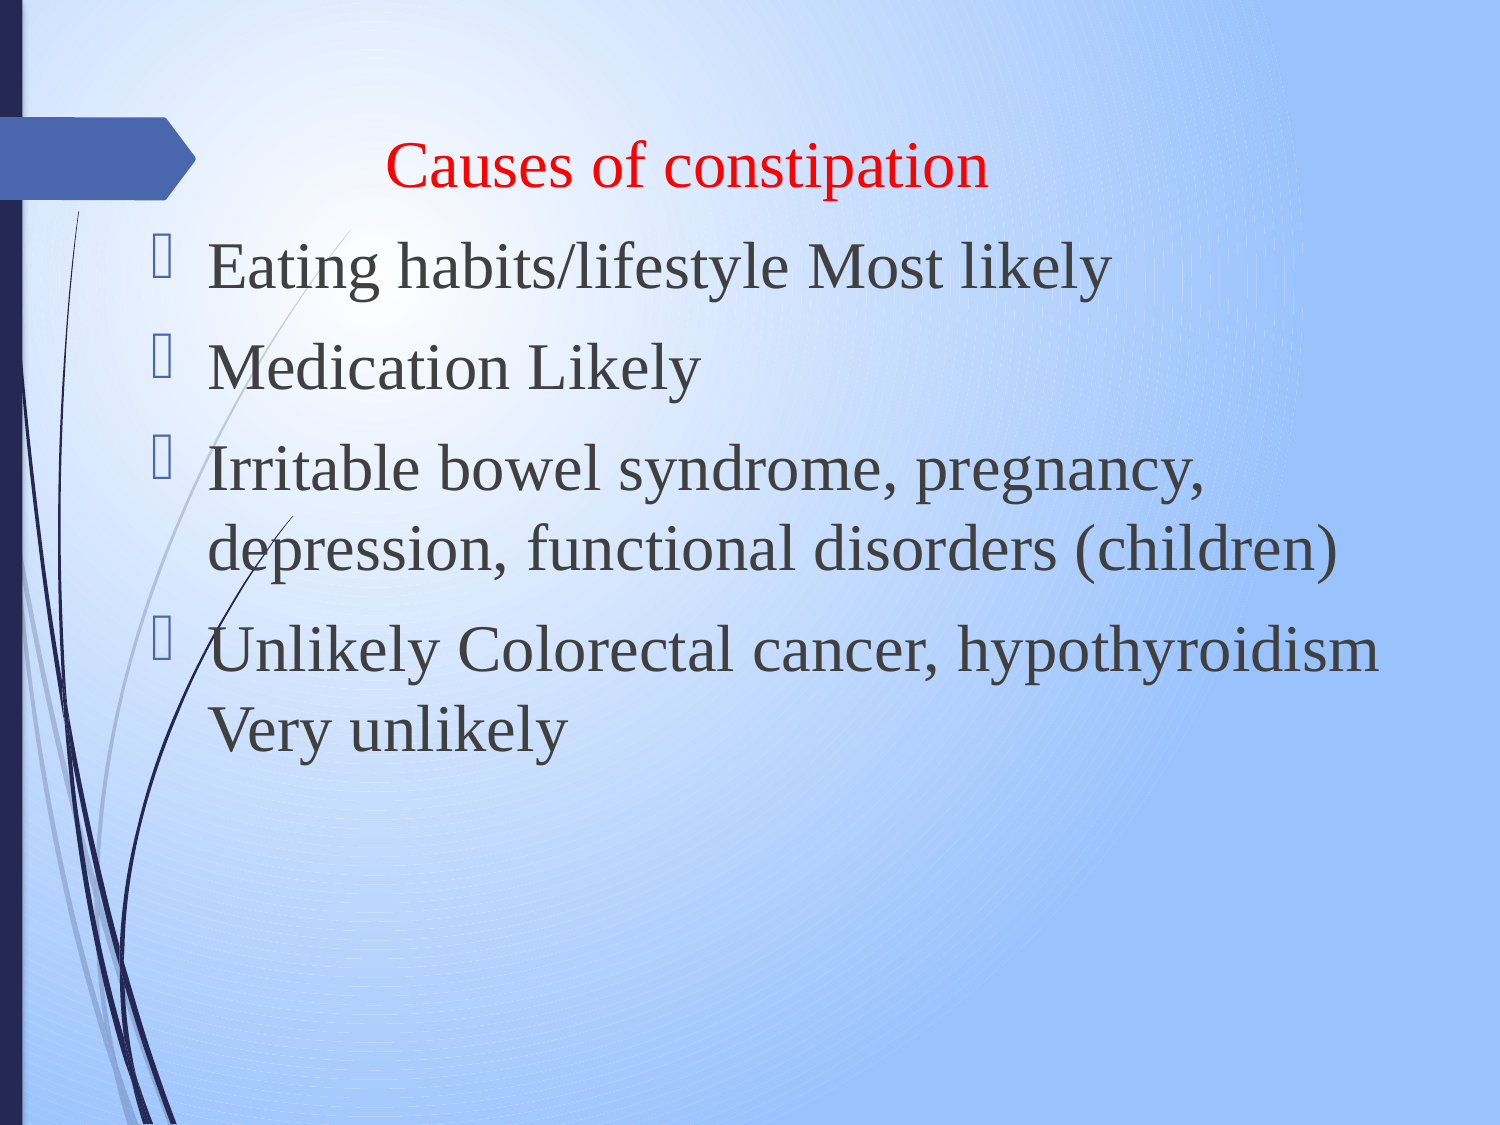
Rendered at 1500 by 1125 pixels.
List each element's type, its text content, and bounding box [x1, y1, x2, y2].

list Causes of constipation Eating habits/lifestyle Most likely Medication Likely Irritable bowel syndrome, pregnancy, depression, functional disorders (children) Unlikely Colorectal cancer, hypothyroidism Very unlikely [135, 113, 1416, 1012]
